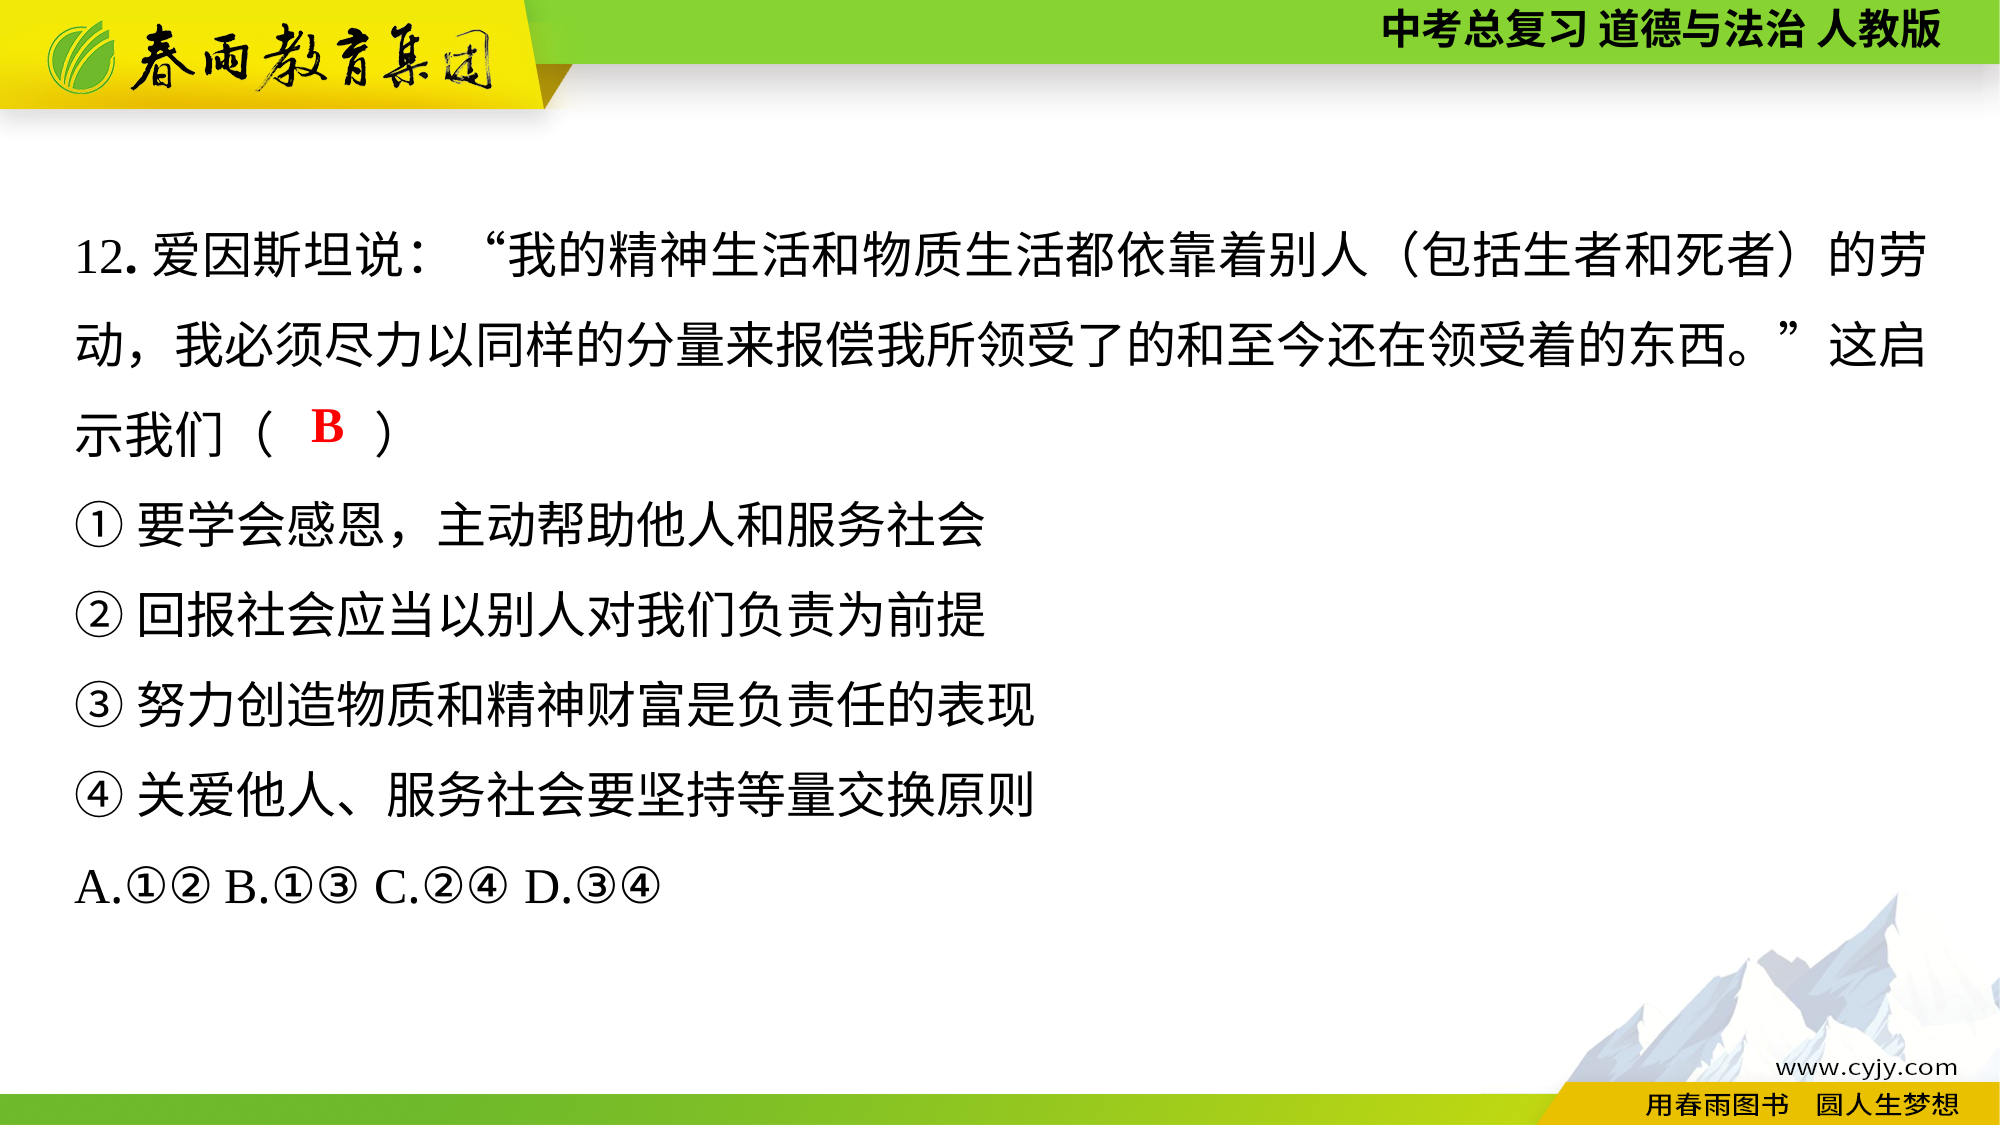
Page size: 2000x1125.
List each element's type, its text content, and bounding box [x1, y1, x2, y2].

picture [0, 0, 2000, 1125]
text_box B [296, 384, 360, 460]
list 12.爱因斯坦说：“我的精神生活和物质生活都依靠着别人（包括生者和死者）的劳动，我必须尽力以同样的分量来报偿我所领受了的和至今还在领受着的东西。”这启示我们（ ） ①要学会感恩，主动帮助他人和服务社会 ②回报社会应当以别人对我们负责为前提 ③努力创造物质和精神财富是负责任的表现 ④关爱他人、服务社会要坚持等量交换原则 A.①② B.①③ C.②④ D.③④ [59, 186, 1944, 929]
